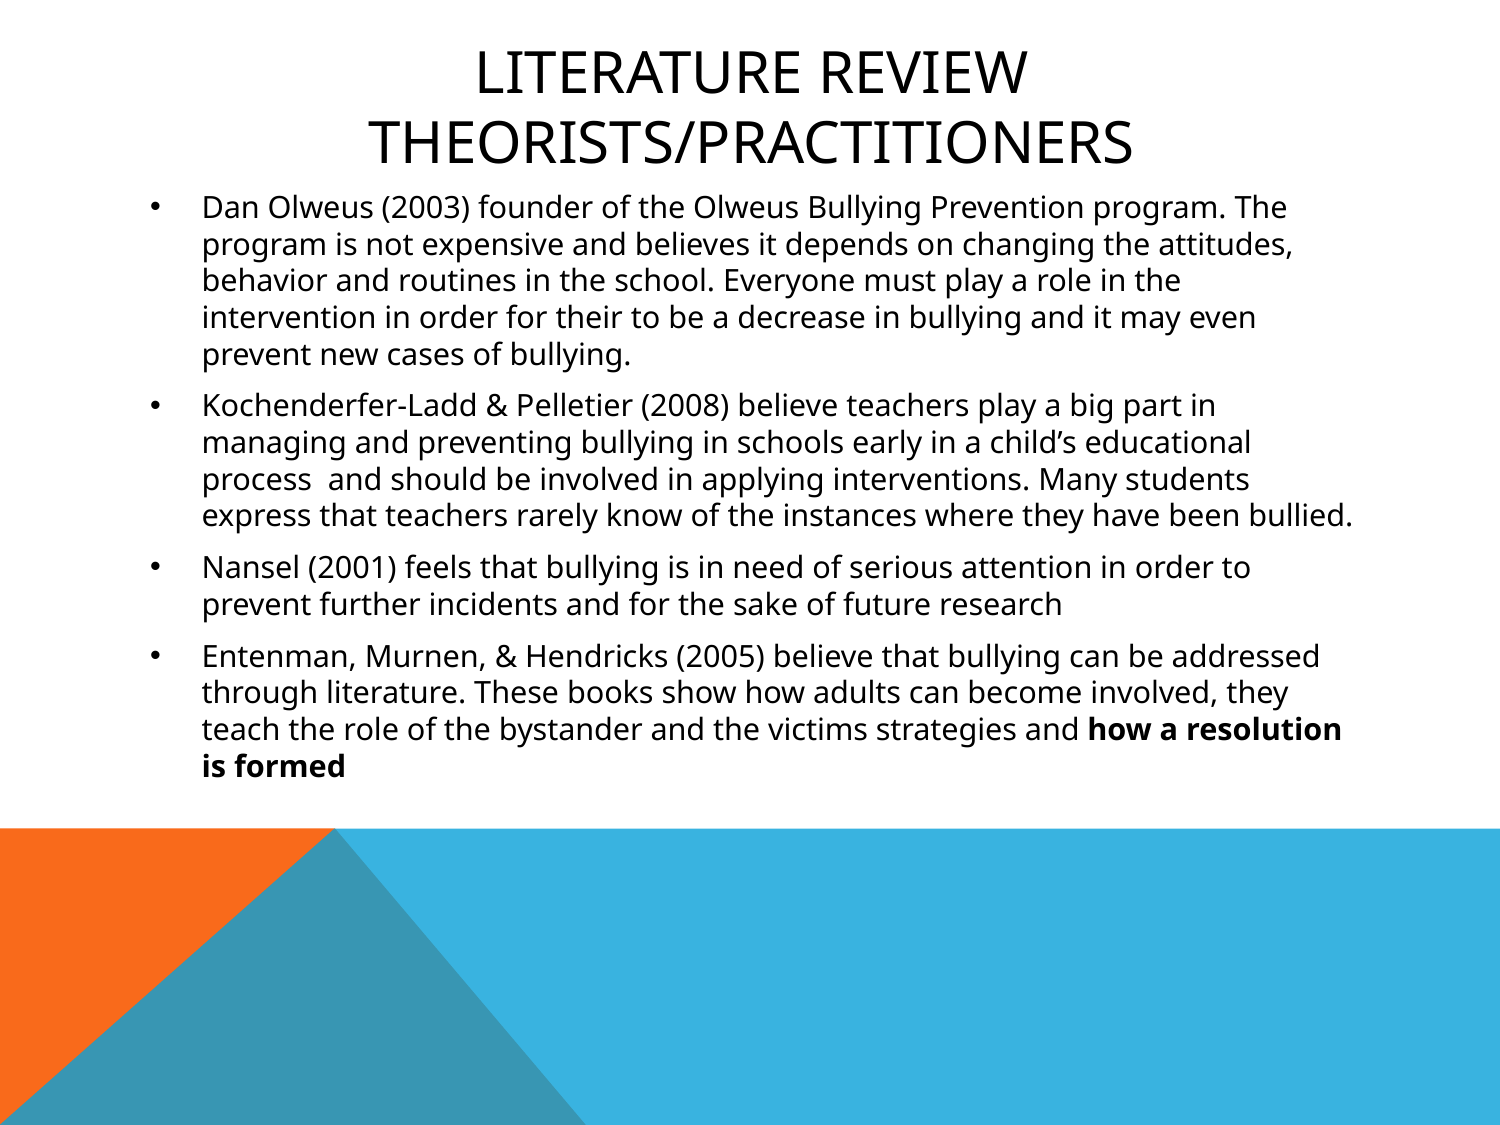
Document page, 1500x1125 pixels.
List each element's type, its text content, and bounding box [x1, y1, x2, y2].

list Dan Olweus (2003) founder of the Olweus Bullying Prevention program. The program is not expensive and believes it depends on changing the attitudes, behavior and routines in the school. Everyone must play a role in the intervention in order for their to be a decrease in bullying and it may even prevent new cases of bullying. Kochenderfer-Ladd & Pelletier (2008) believe teachers play a big part in managing and preventing bullying in schools early in a child’s educational process and should be involved in applying interventions. Many students express that teachers rarely know of the instances where they have been bullied. Nansel (2001) feels that bullying is in need of serious attention in order to prevent further incidents and for the sake of future research Entenman, Murnen, & Hendricks (2005) believe that bullying can be addressed through literature. These books show how adults can become involved, they teach the role of the bystander and the victims strategies and how a resolution is formed [135, 180, 1369, 825]
title Literature Review Theorists/Practitioners [135, 60, 1369, 150]
